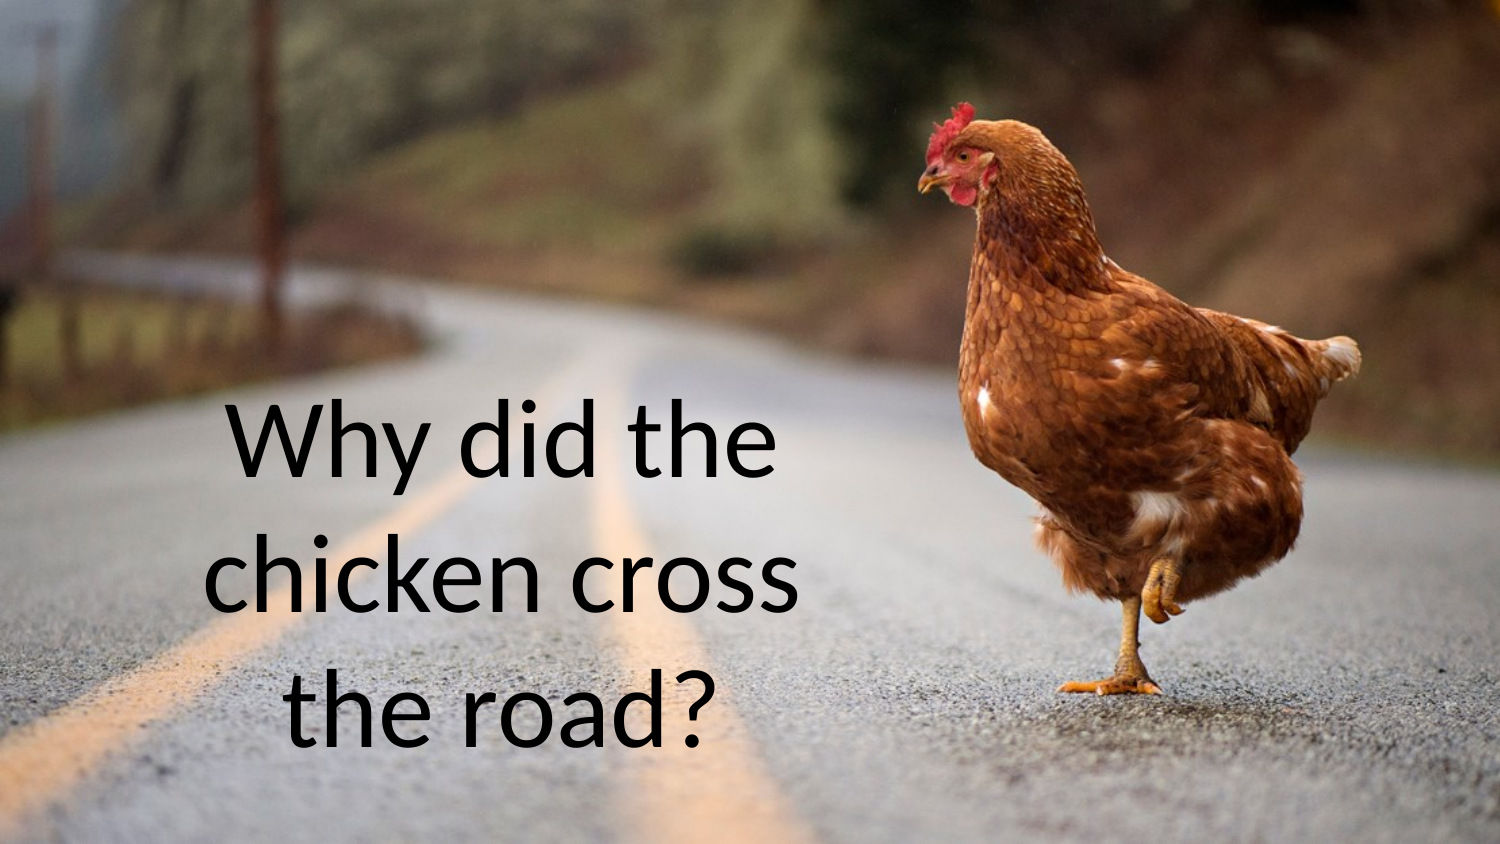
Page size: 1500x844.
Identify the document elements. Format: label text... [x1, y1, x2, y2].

text_box Why did the chicken cross the road? [123, 357, 881, 777]
picture [0, 0, 1500, 844]
